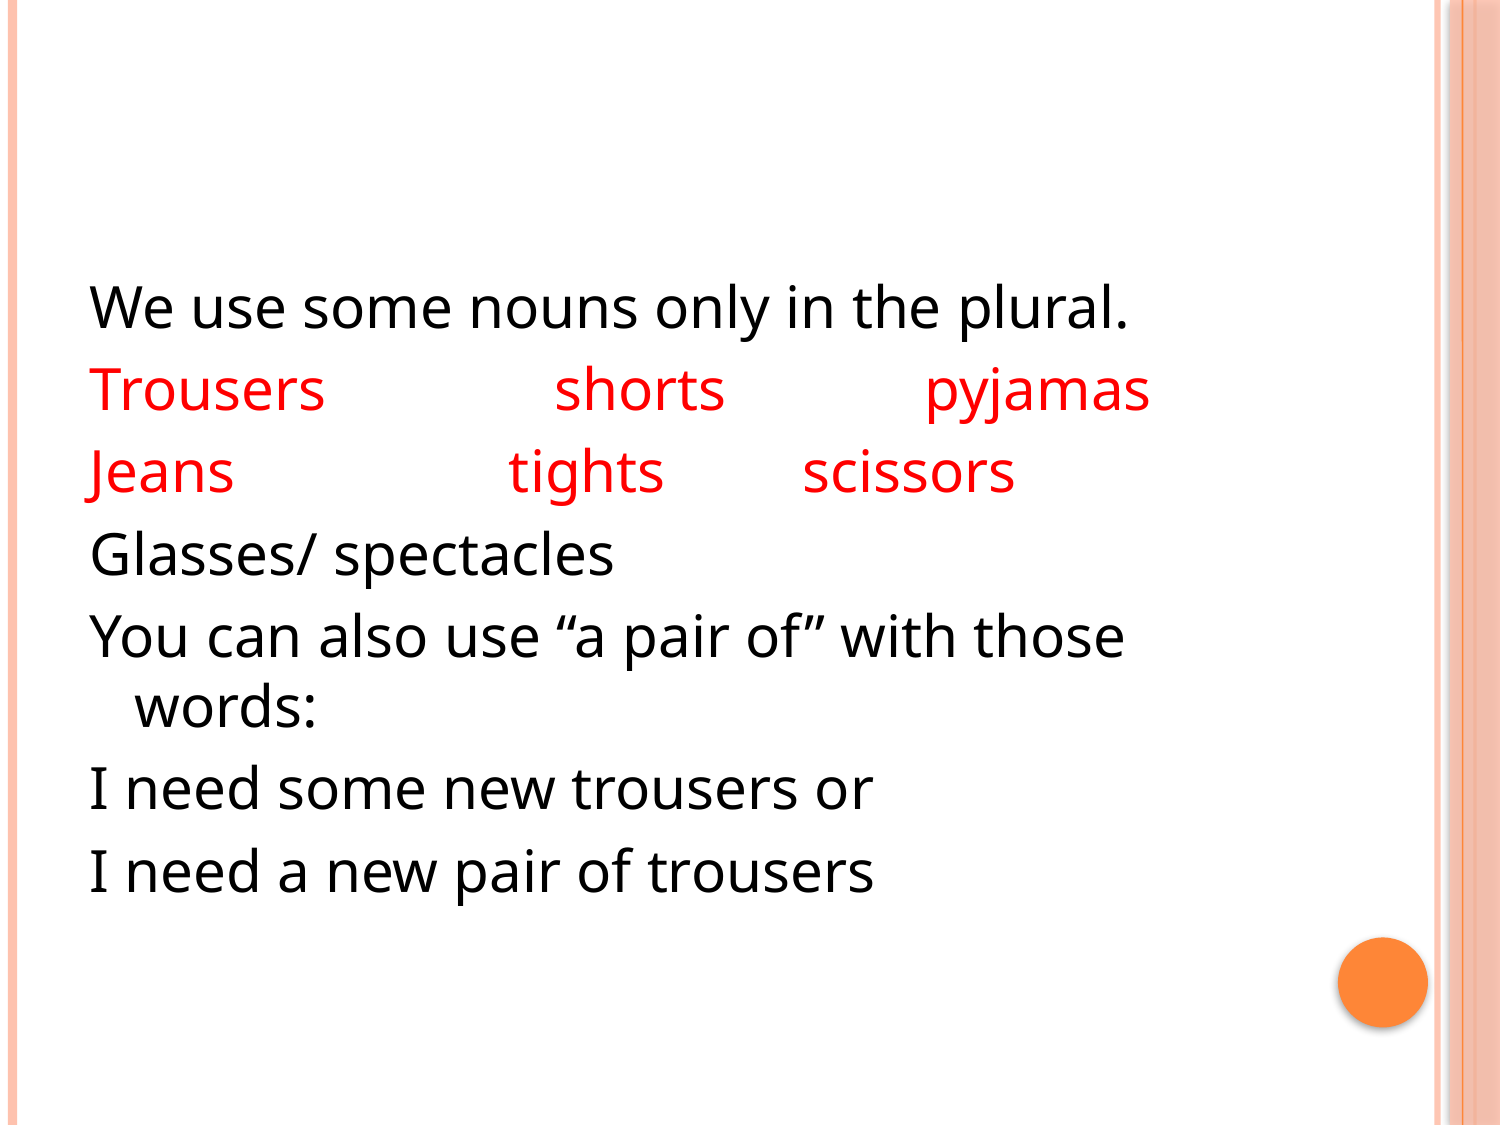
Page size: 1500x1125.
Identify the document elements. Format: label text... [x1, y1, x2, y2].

list We use some nouns only in the plural. Trousers shorts pyjamas Jeans tights scissors Glasses/ spectacles You can also use “a pair of” with those words: I need some new trousers or I need a new pair of trousers [75, 262, 1300, 1062]
